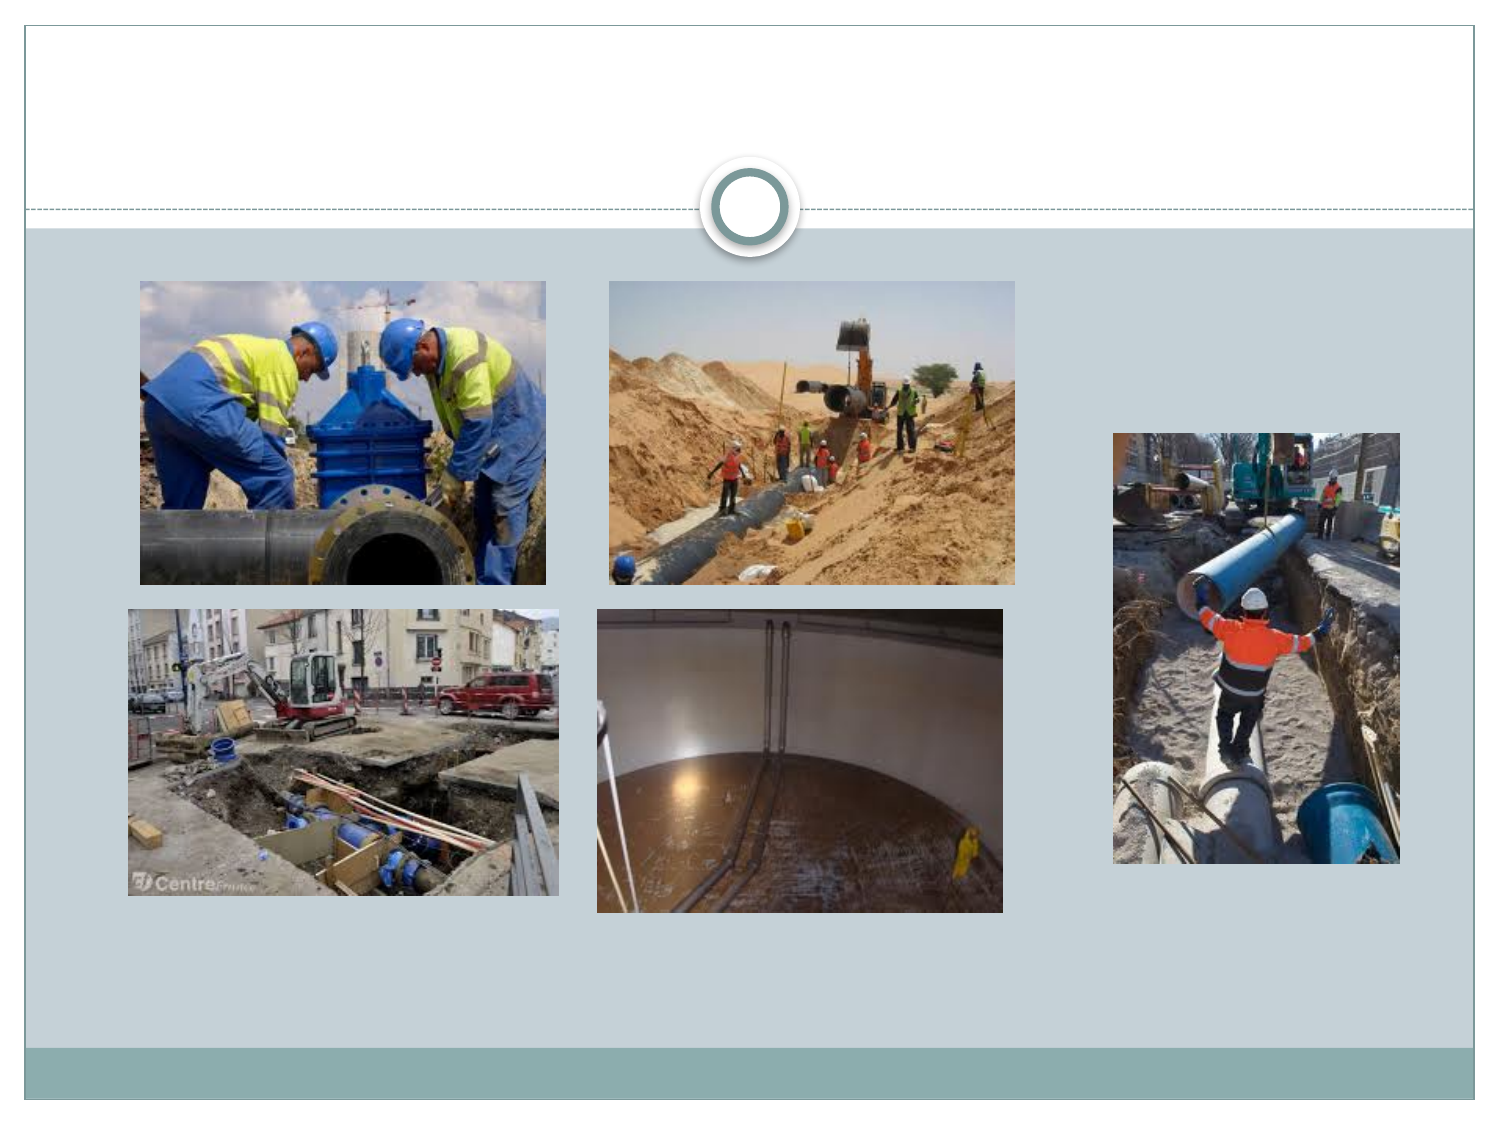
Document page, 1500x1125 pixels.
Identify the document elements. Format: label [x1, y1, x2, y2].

picture [597, 609, 1003, 913]
picture [128, 609, 559, 896]
picture [609, 280, 1015, 585]
list [140, 280, 546, 585]
picture [1112, 433, 1400, 864]
